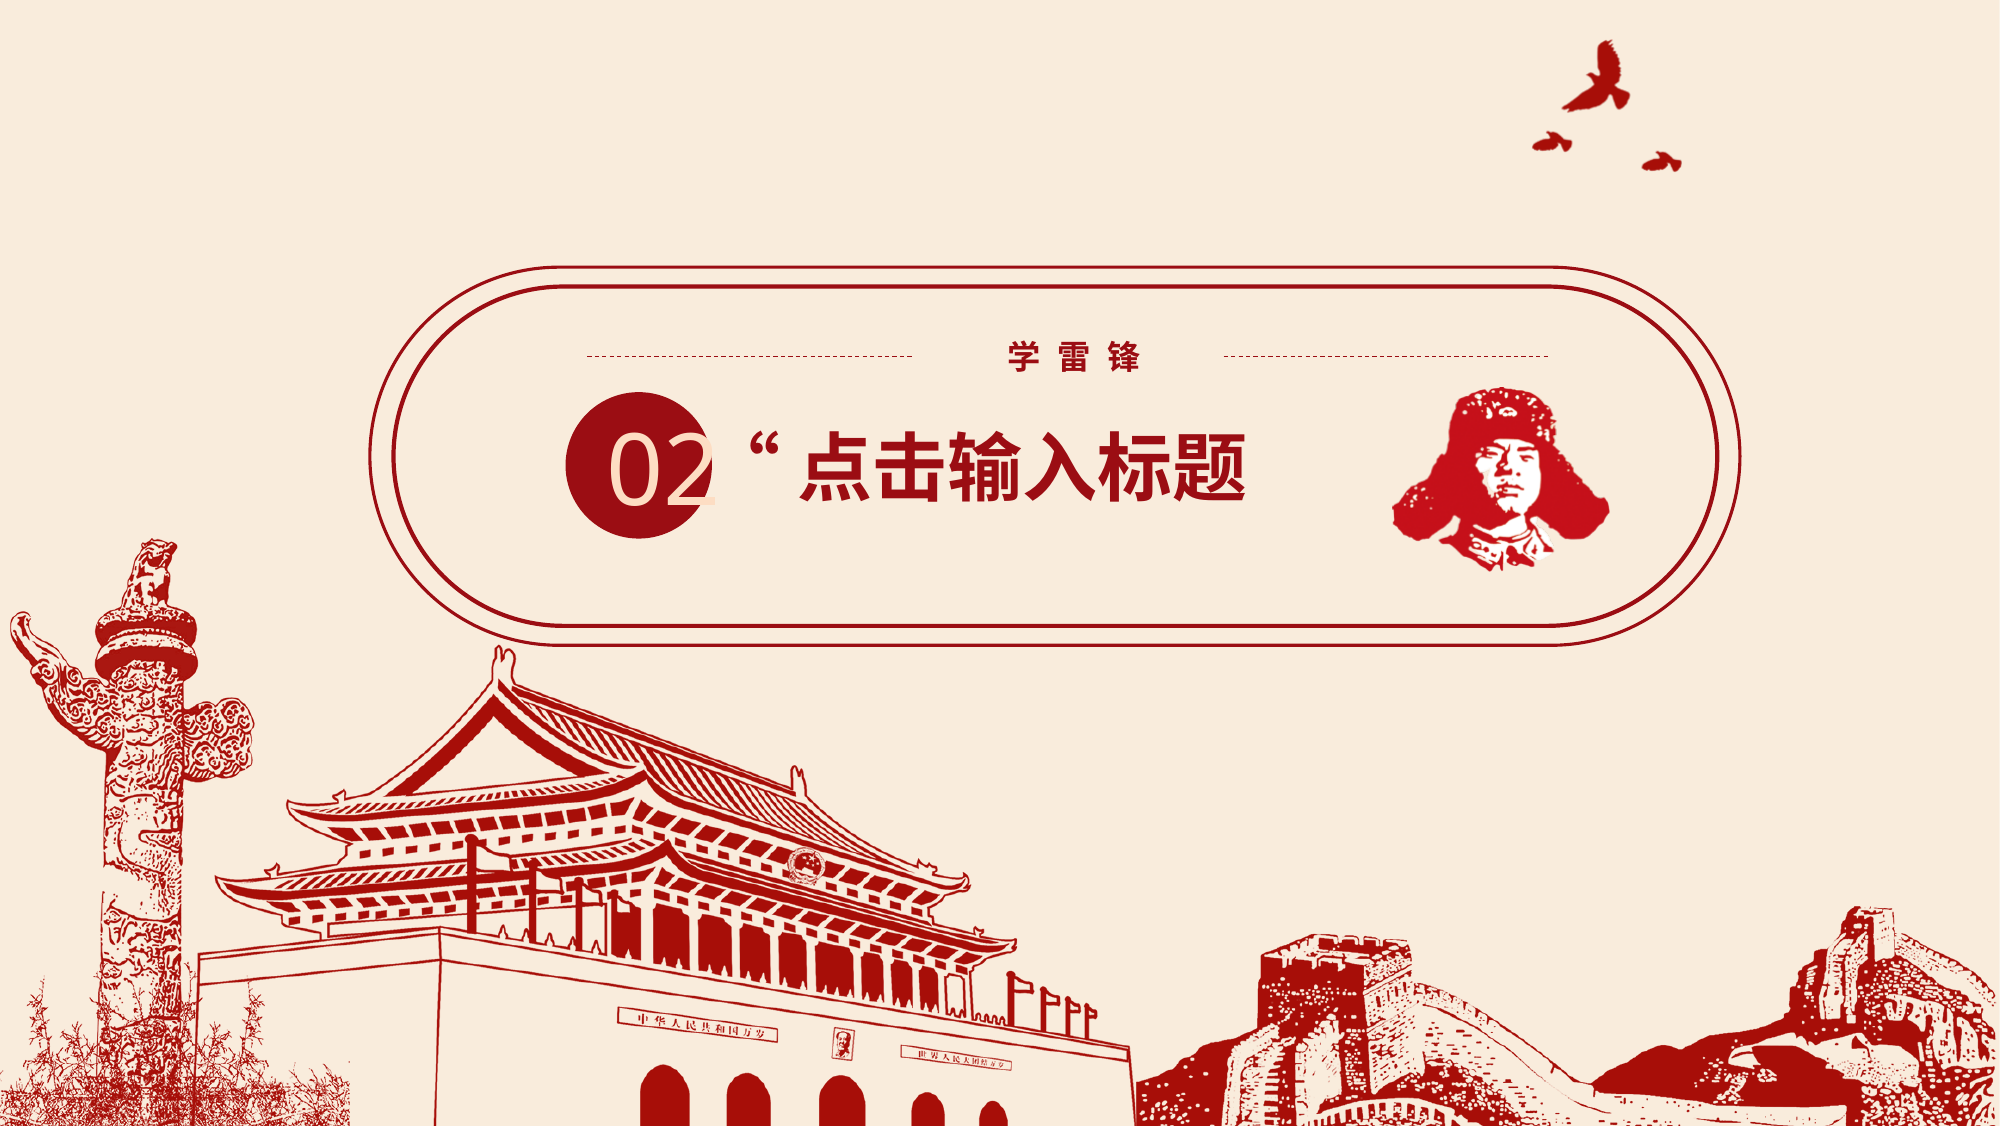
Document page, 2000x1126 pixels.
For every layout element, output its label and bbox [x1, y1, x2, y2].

picture [0, 0, 2000, 1126]
text_box [538, 380, 752, 551]
